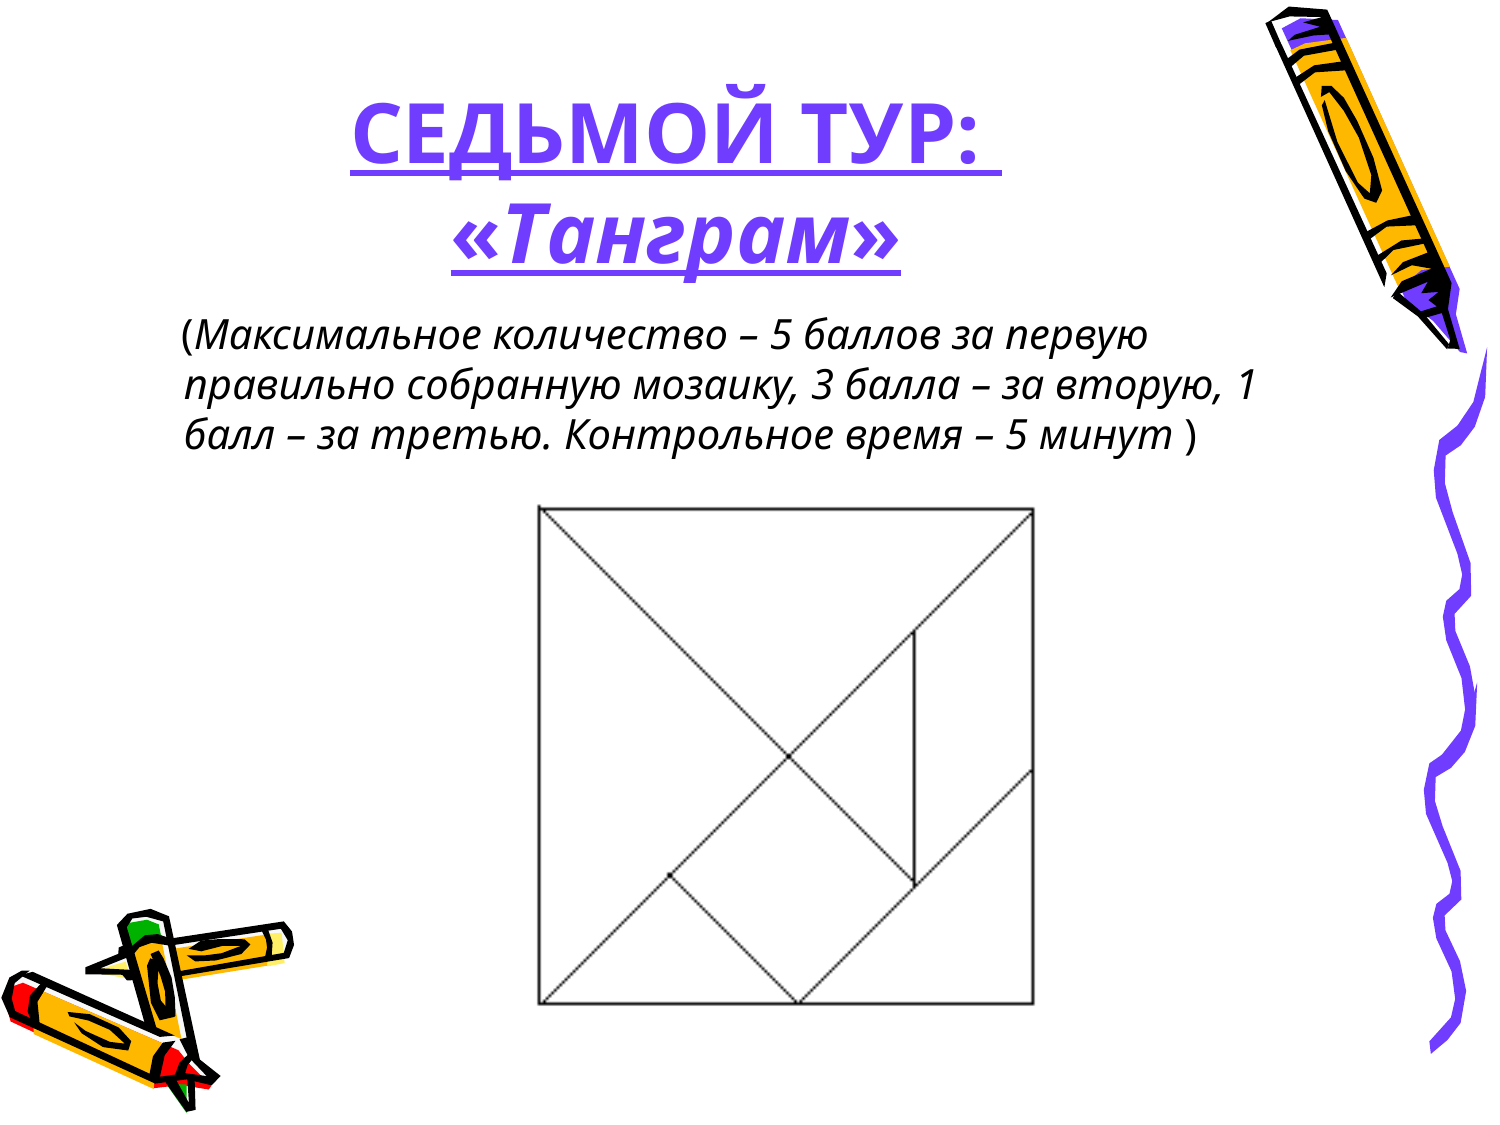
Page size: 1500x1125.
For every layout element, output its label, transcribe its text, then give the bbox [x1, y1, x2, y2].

picture [489, 468, 1081, 1052]
title СЕДЬМОЙ ТУР: «Танграм» [112, 24, 1240, 288]
list (Максимальное количество – 5 баллов за первую правильно собранную мозаику, 3 балла – за вторую, 1 балл – за третью. Контрольное время – 5 минут ) [112, 299, 1376, 901]
